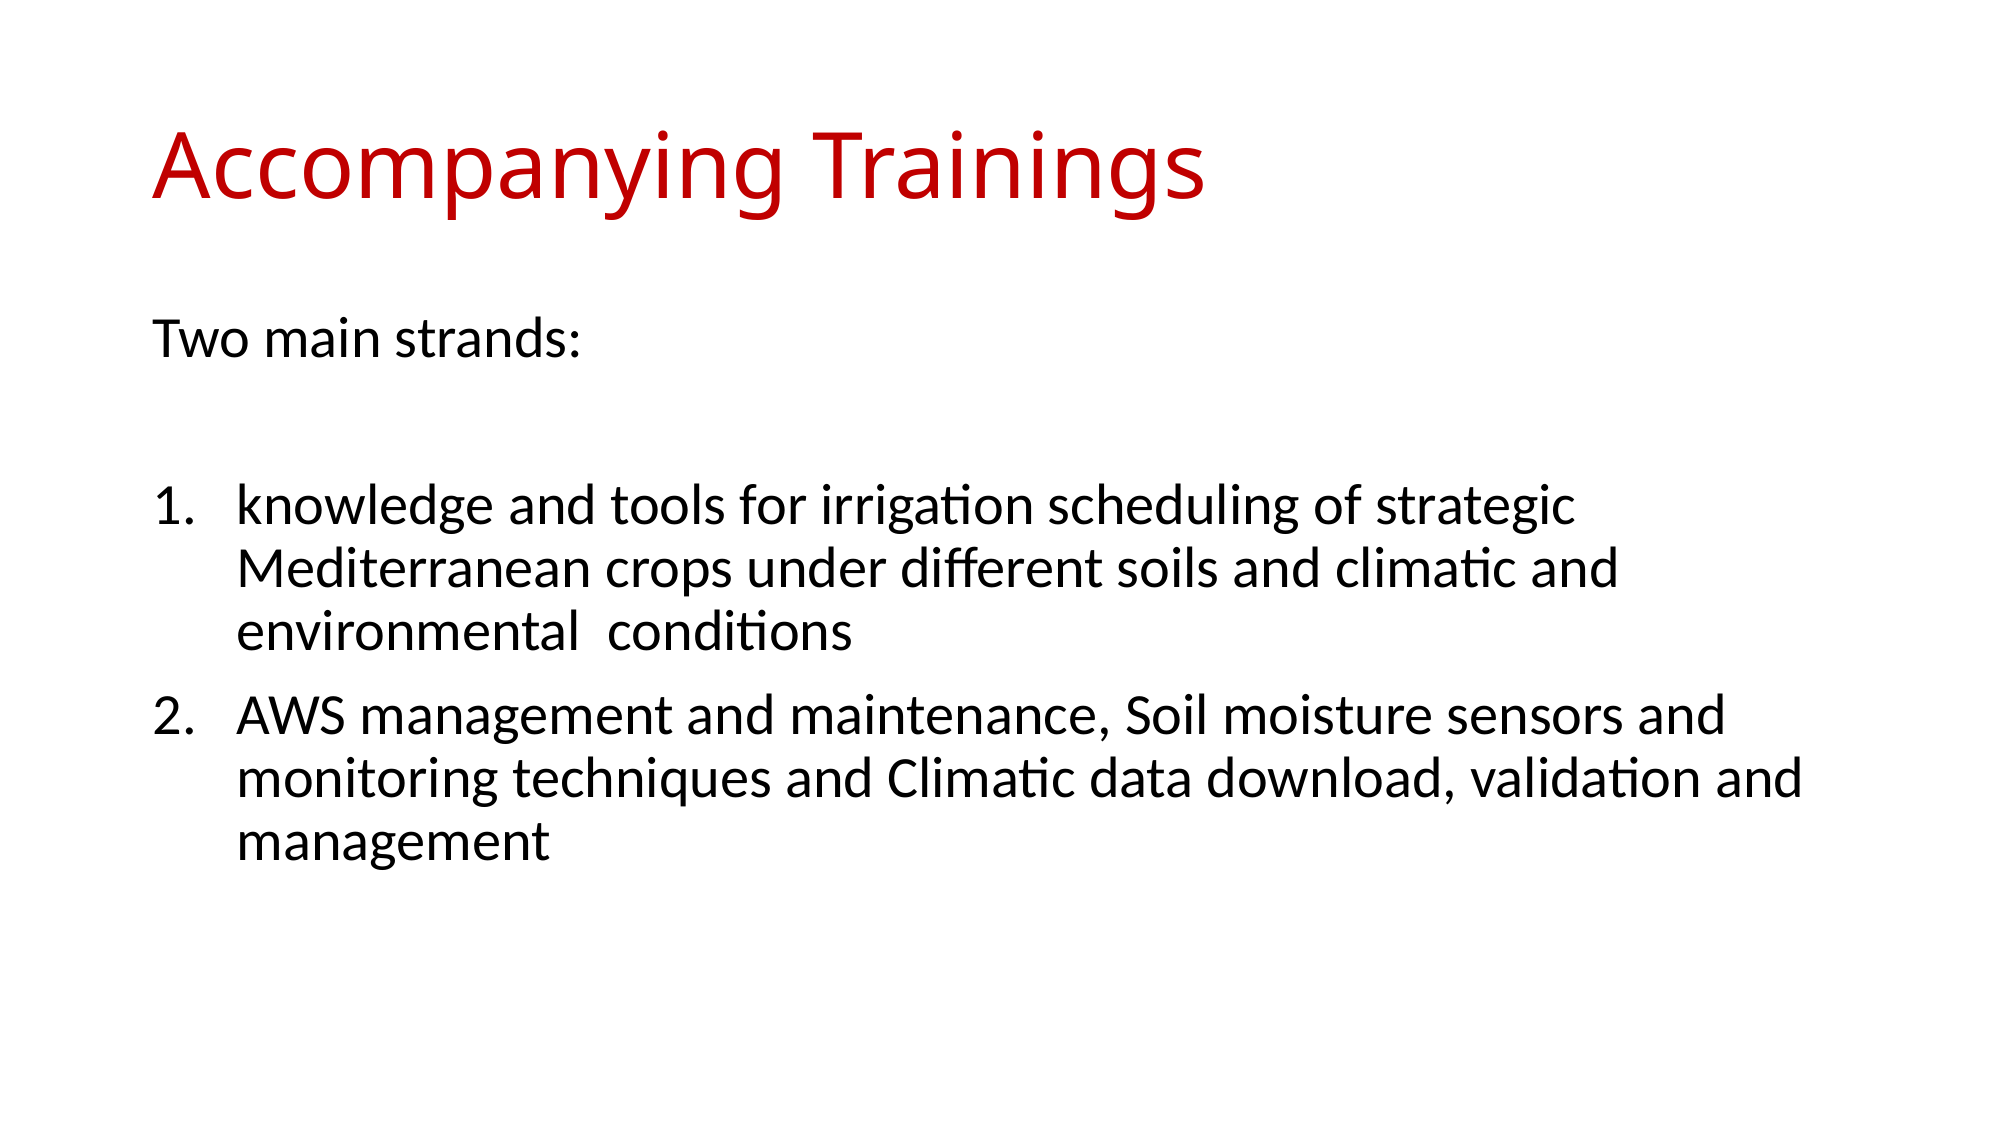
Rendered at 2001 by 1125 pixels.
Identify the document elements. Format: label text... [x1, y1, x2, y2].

list Two main strands: knowledge and tools for irrigation scheduling of strategic Mediterranean crops under different soils and climatic and environmental conditions AWS management and maintenance, Soil moisture sensors and monitoring techniques and Climatic data download, validation and management [137, 299, 1863, 1014]
title Accompanying Trainings [137, 59, 1863, 278]
